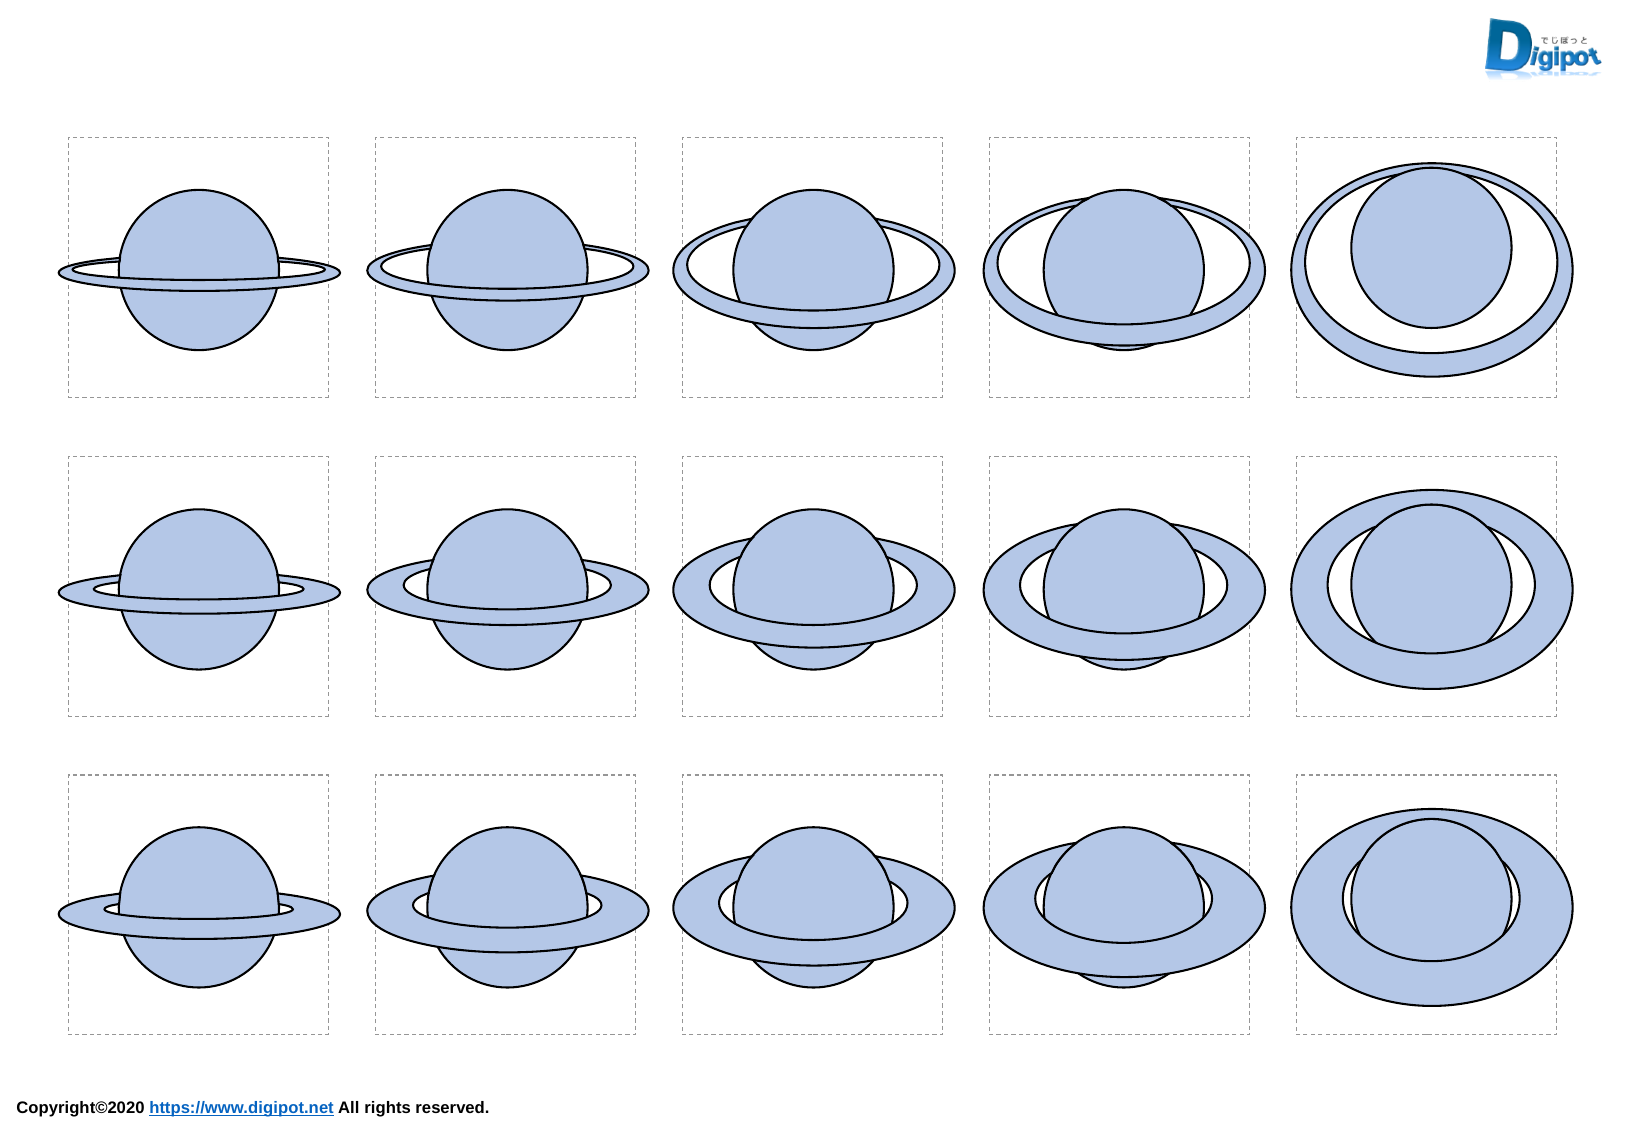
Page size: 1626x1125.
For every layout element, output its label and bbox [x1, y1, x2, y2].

text_box [983, 189, 1265, 351]
text_box [983, 509, 1265, 670]
text_box [673, 189, 955, 351]
text_box [1291, 489, 1573, 689]
text_box [58, 189, 341, 351]
text_box [367, 509, 649, 670]
text_box [673, 827, 955, 988]
text_box [673, 509, 955, 670]
picture [1485, 18, 1602, 82]
text_box [58, 509, 341, 670]
text_box [367, 827, 649, 988]
text_box [1291, 808, 1573, 1006]
text_box [367, 189, 649, 351]
text_box [1291, 163, 1573, 377]
text_box [983, 827, 1265, 988]
text_box [58, 827, 341, 988]
